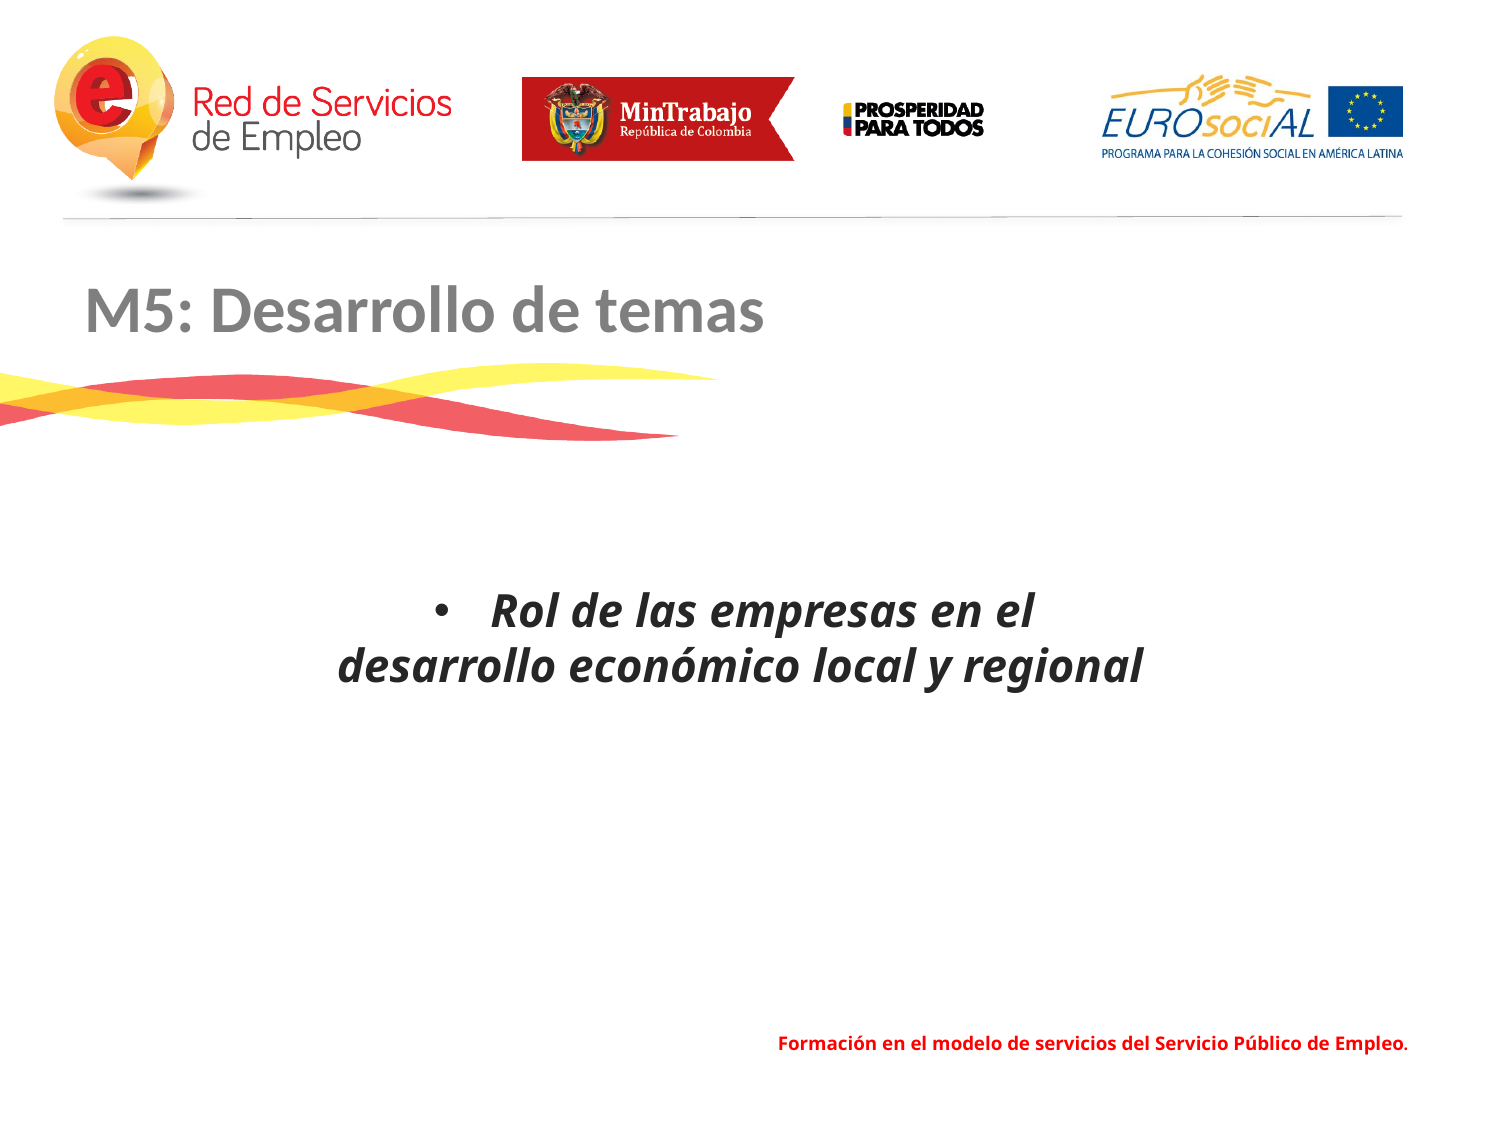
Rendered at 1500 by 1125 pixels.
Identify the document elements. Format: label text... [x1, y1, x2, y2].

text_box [62, 215, 1403, 220]
picture [521, 77, 987, 162]
text_box M5: Desarrollo de temas [70, 258, 1202, 353]
text_box Rol de las empresas en el desarrollo económico local y regional [23, 574, 1458, 700]
picture [0, 358, 721, 441]
picture [54, 35, 452, 205]
title Formación en el modelo de servicios del Servicio Público de Empleo. [720, 999, 1471, 1088]
picture [1102, 74, 1403, 158]
